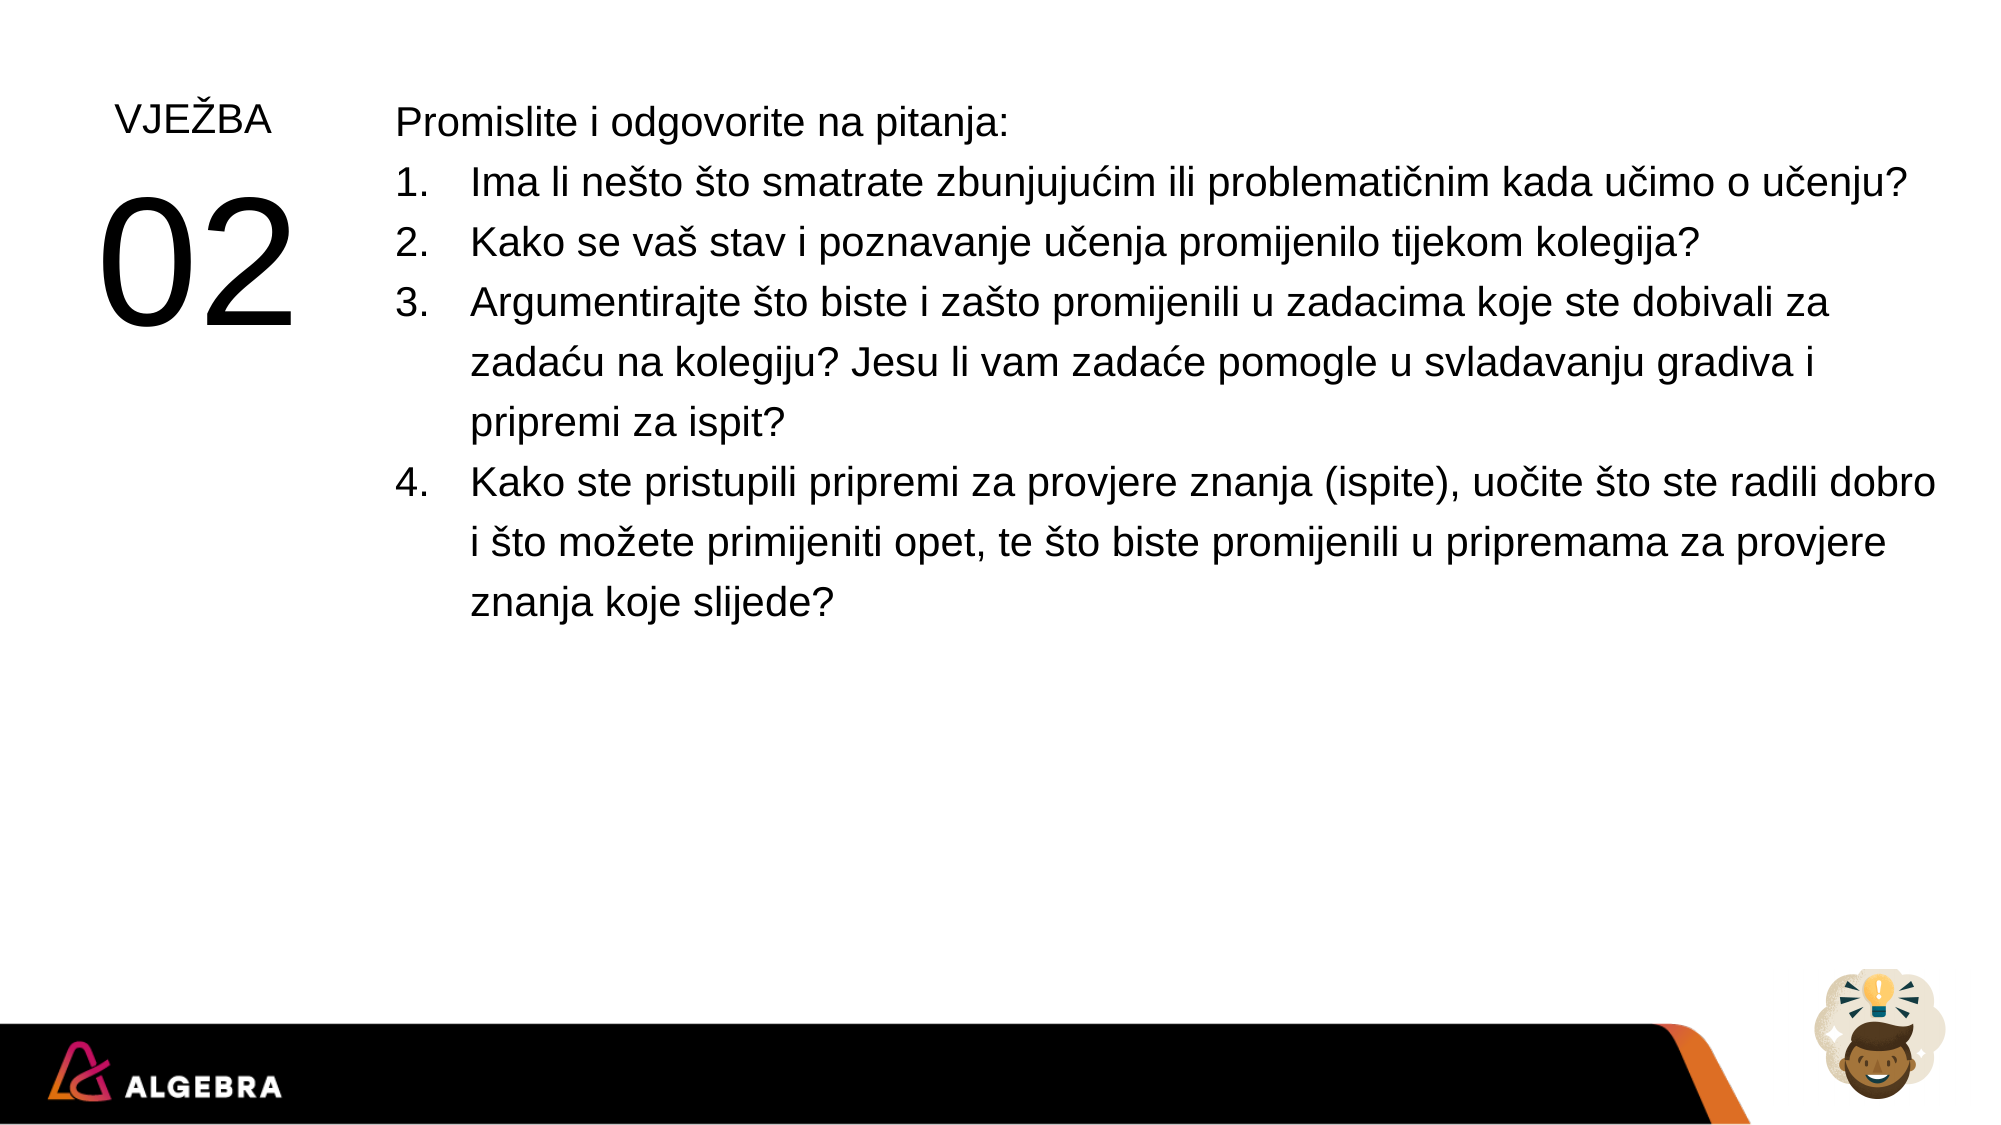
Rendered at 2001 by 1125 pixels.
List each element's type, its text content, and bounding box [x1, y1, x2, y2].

text_box VJEŽBA 02 [69, 84, 328, 415]
text_box Promislite i odgovorite na pitanja: Ima li nešto što smatrate zbunjujućim ili problematičnim kada učimo o učenju? Kako se vaš stav i poznavanje učenja promijenilo tijekom kolegija? Argumentirajte što biste i zašto promijenili u zadacima koje ste dobivali za zadaću na kolegiju? Jesu li vam zadaće pomogle u svladavanju gradiva i pripremi za ispit? Kako ste pristupili pripremi za provjere znanja (ispite), uočite što ste radili dobro i što možete primijeniti opet, te što biste promijenili u pripremama za provjere znanja koje slijede? [395, 84, 1957, 1038]
picture [0, 969, 1977, 1125]
